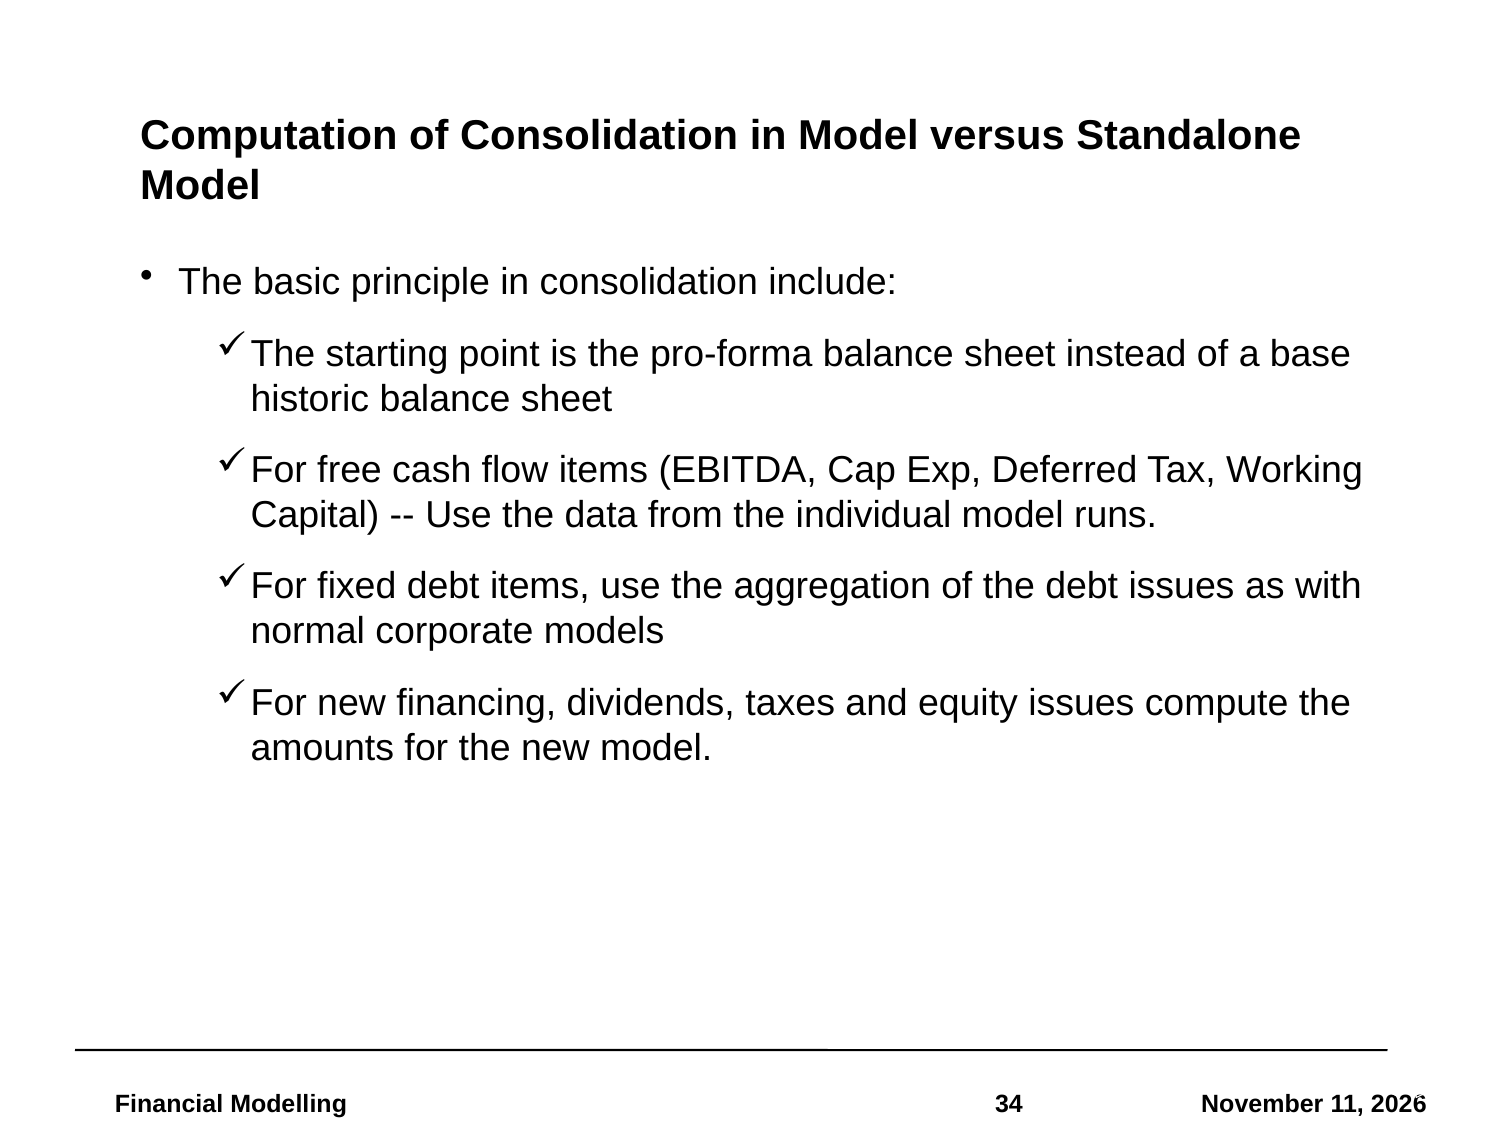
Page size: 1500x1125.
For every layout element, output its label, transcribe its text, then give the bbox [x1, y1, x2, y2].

list The basic principle in consolidation include: The starting point is the pro-forma balance sheet instead of a base historic balance sheet For free cash flow items (EBITDA, Cap Exp, Deferred Tax, Working Capital) -- Use the data from the individual model runs. For fixed debt items, use the aggregation of the debt issues as with normal corporate models For new financing, dividends, taxes and equity issues compute the amounts for the new model. [124, 249, 1413, 1001]
title Computation of Consolidation in Model versus Standalone Model [124, 99, 1413, 226]
